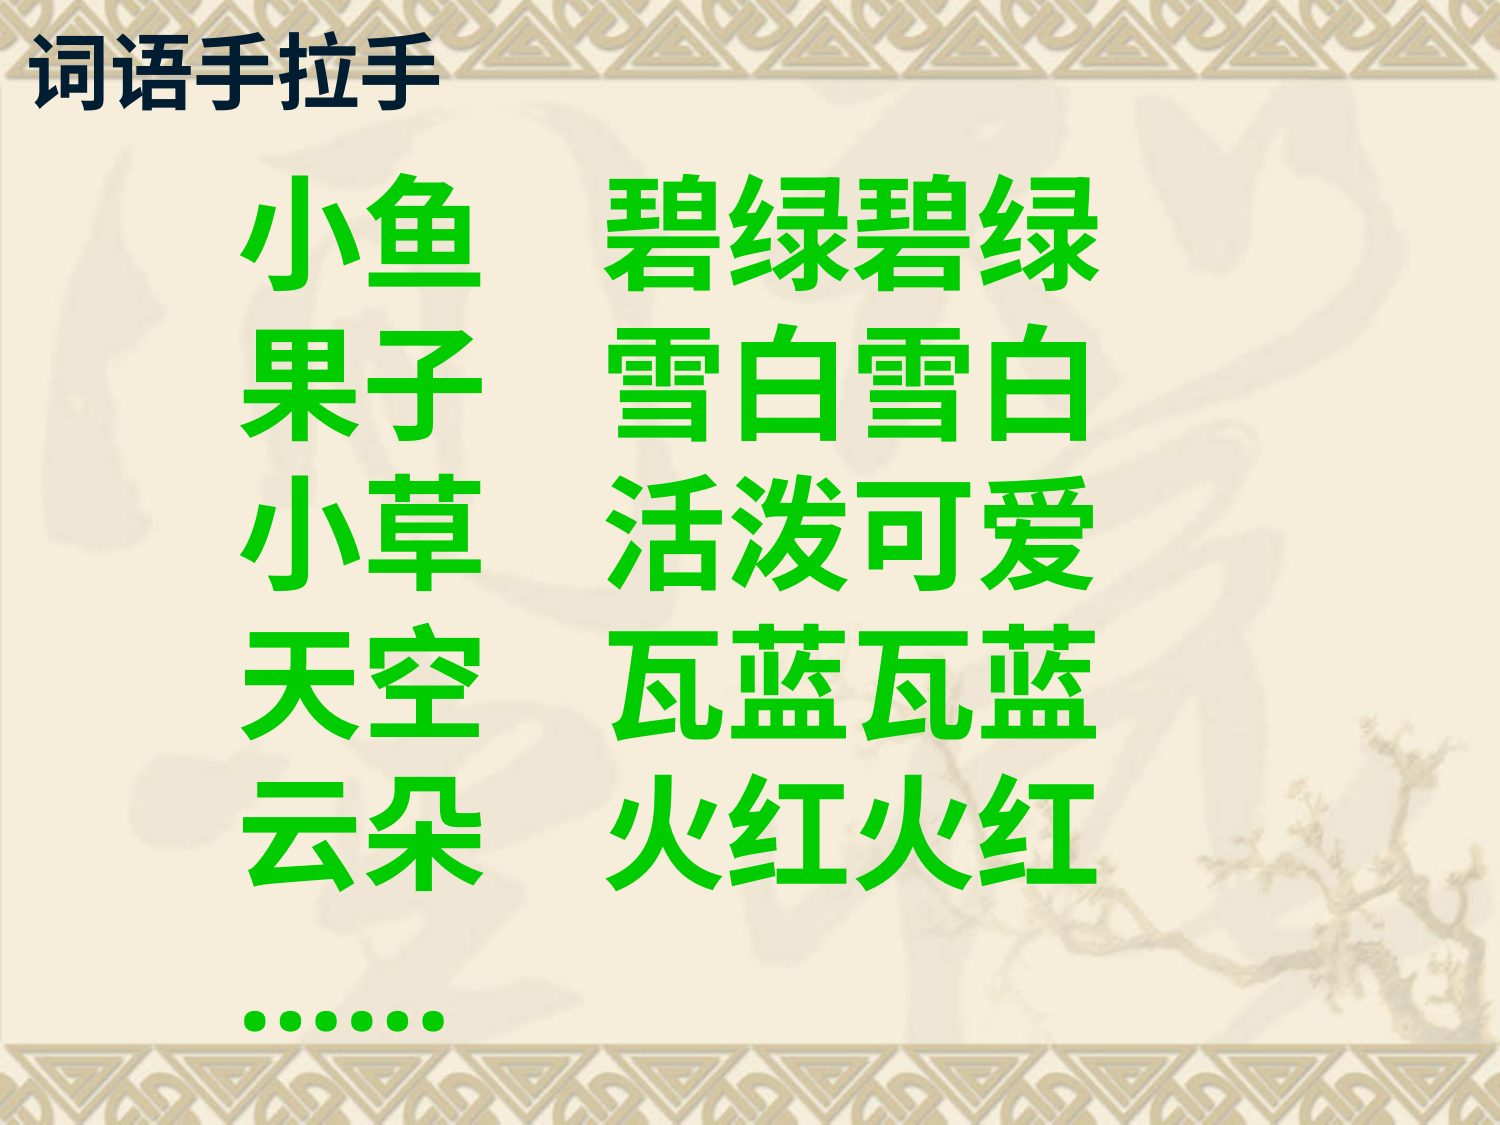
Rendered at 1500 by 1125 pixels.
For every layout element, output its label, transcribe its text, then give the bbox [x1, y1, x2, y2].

text_box 词语手拉手 [11, 12, 471, 128]
picture [0, 0, 1500, 1125]
text_box 小鱼 碧绿碧绿 果子 雪白雪白 小草 活泼可爱 天空 瓦蓝瓦蓝 云朵 火红火红 …… [222, 148, 1278, 1064]
